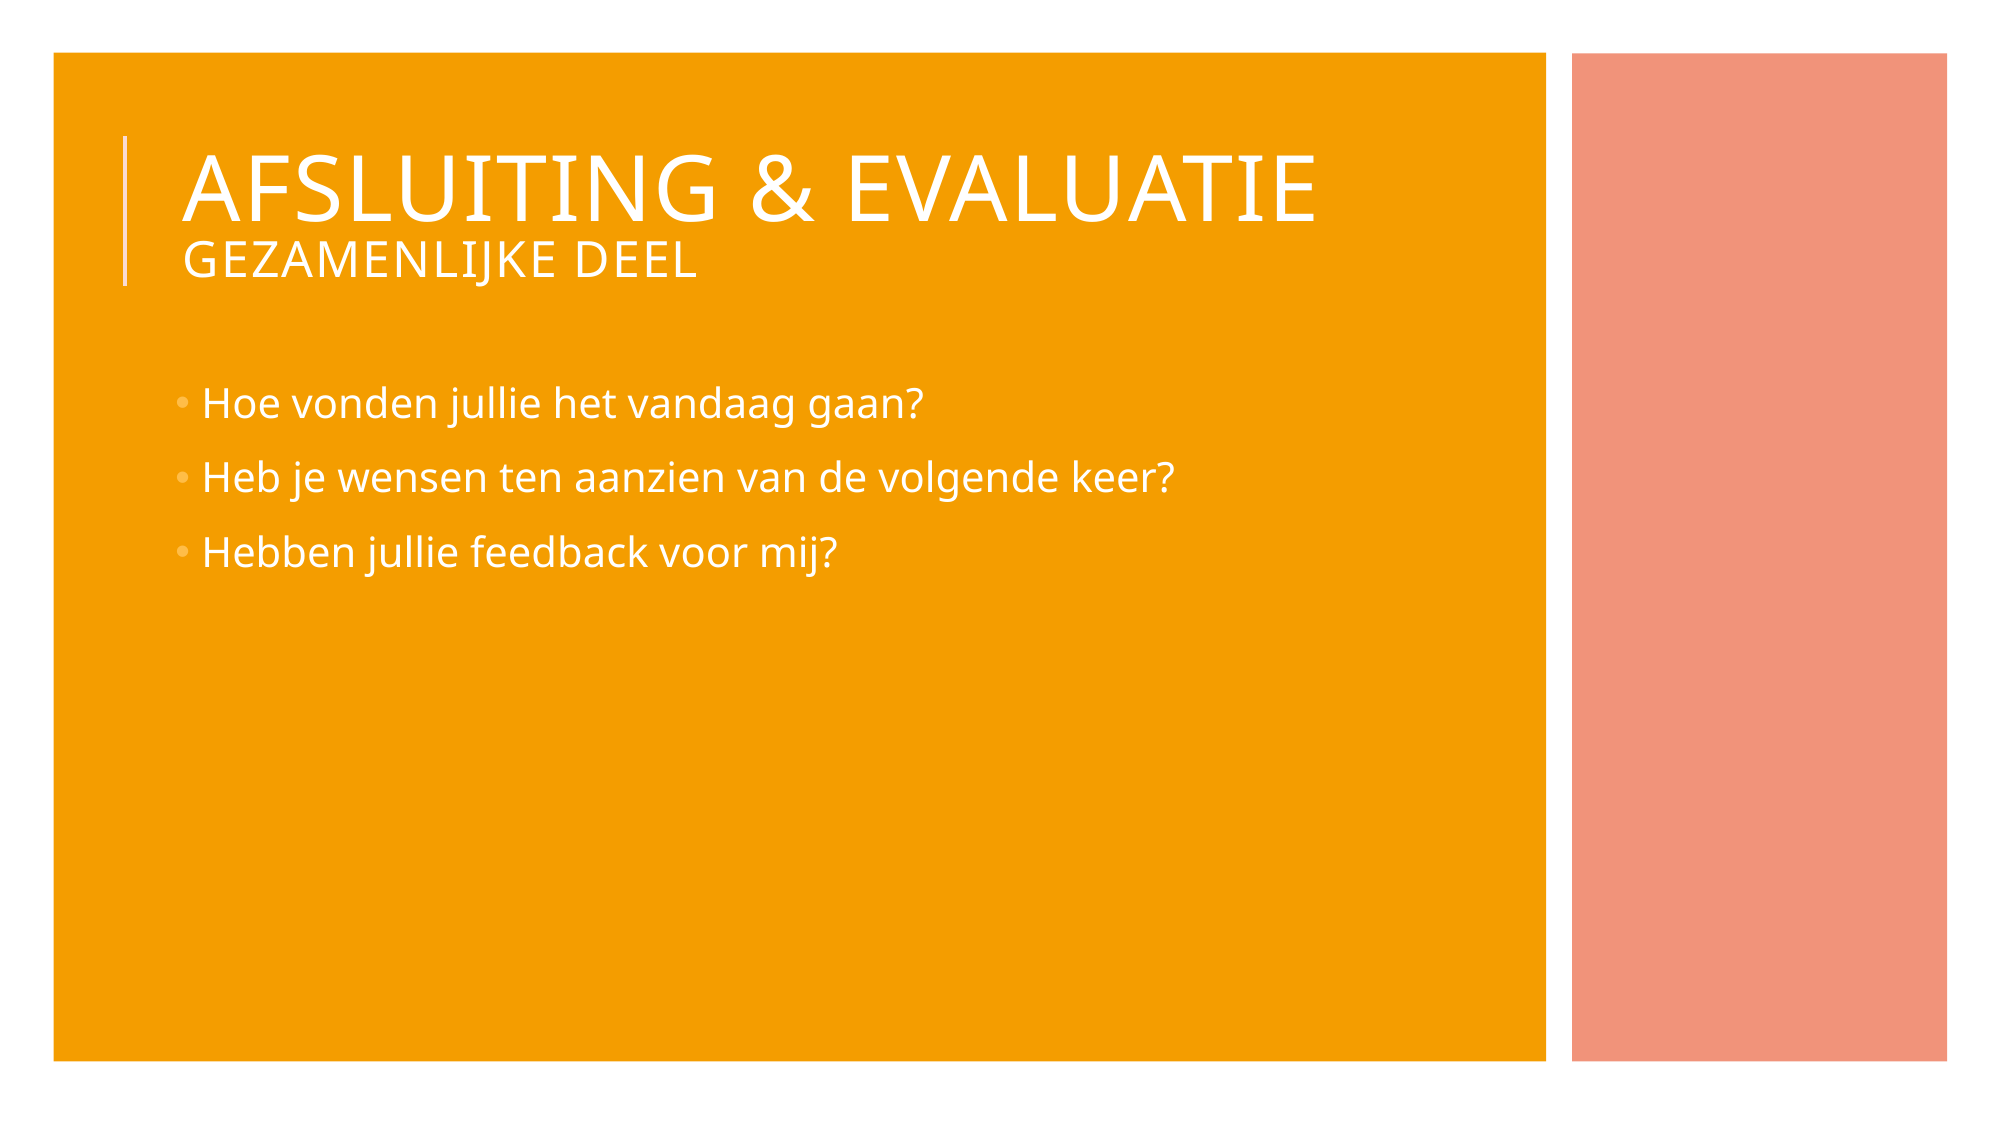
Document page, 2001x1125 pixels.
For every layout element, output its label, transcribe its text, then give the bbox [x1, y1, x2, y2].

text_box [1571, 52, 1948, 1063]
title Afsluiting & Evaluatie Gezamenlijke deel [168, 96, 1492, 342]
text_box [52, 51, 1547, 1063]
list Hoe vonden jullie het vandaag gaan? Heb je wensen ten aanzien van de volgende keer? Hebben jullie feedback voor mij? [168, 375, 1493, 1009]
